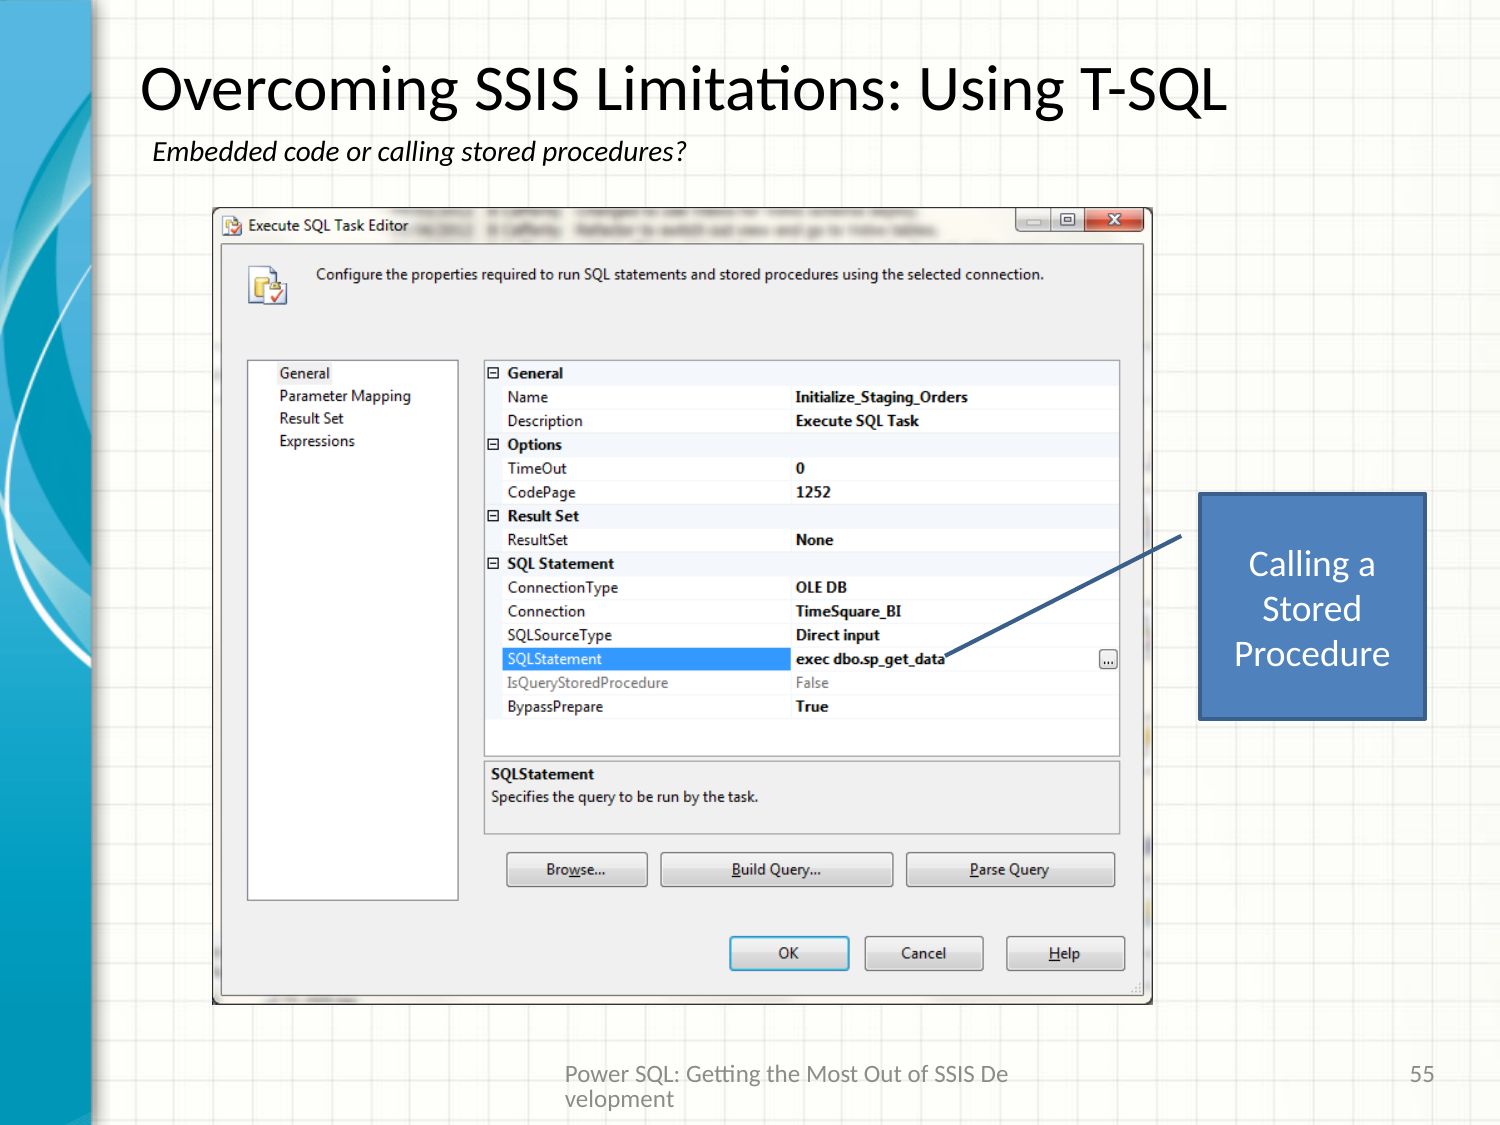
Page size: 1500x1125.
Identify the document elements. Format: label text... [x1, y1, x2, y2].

text_box Calling a Stored Procedure [1198, 492, 1427, 721]
text_box Embedded code or calling stored procedures? [137, 124, 1463, 175]
footer Power SQL: Getting the Most Out of SSIS Development [549, 1042, 1025, 1103]
picture [0, 0, 1500, 1125]
slide_number 55 [1100, 1042, 1450, 1103]
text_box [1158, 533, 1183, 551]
title Overcoming SSIS Limitations: Using T-SQL [125, 37, 1450, 131]
